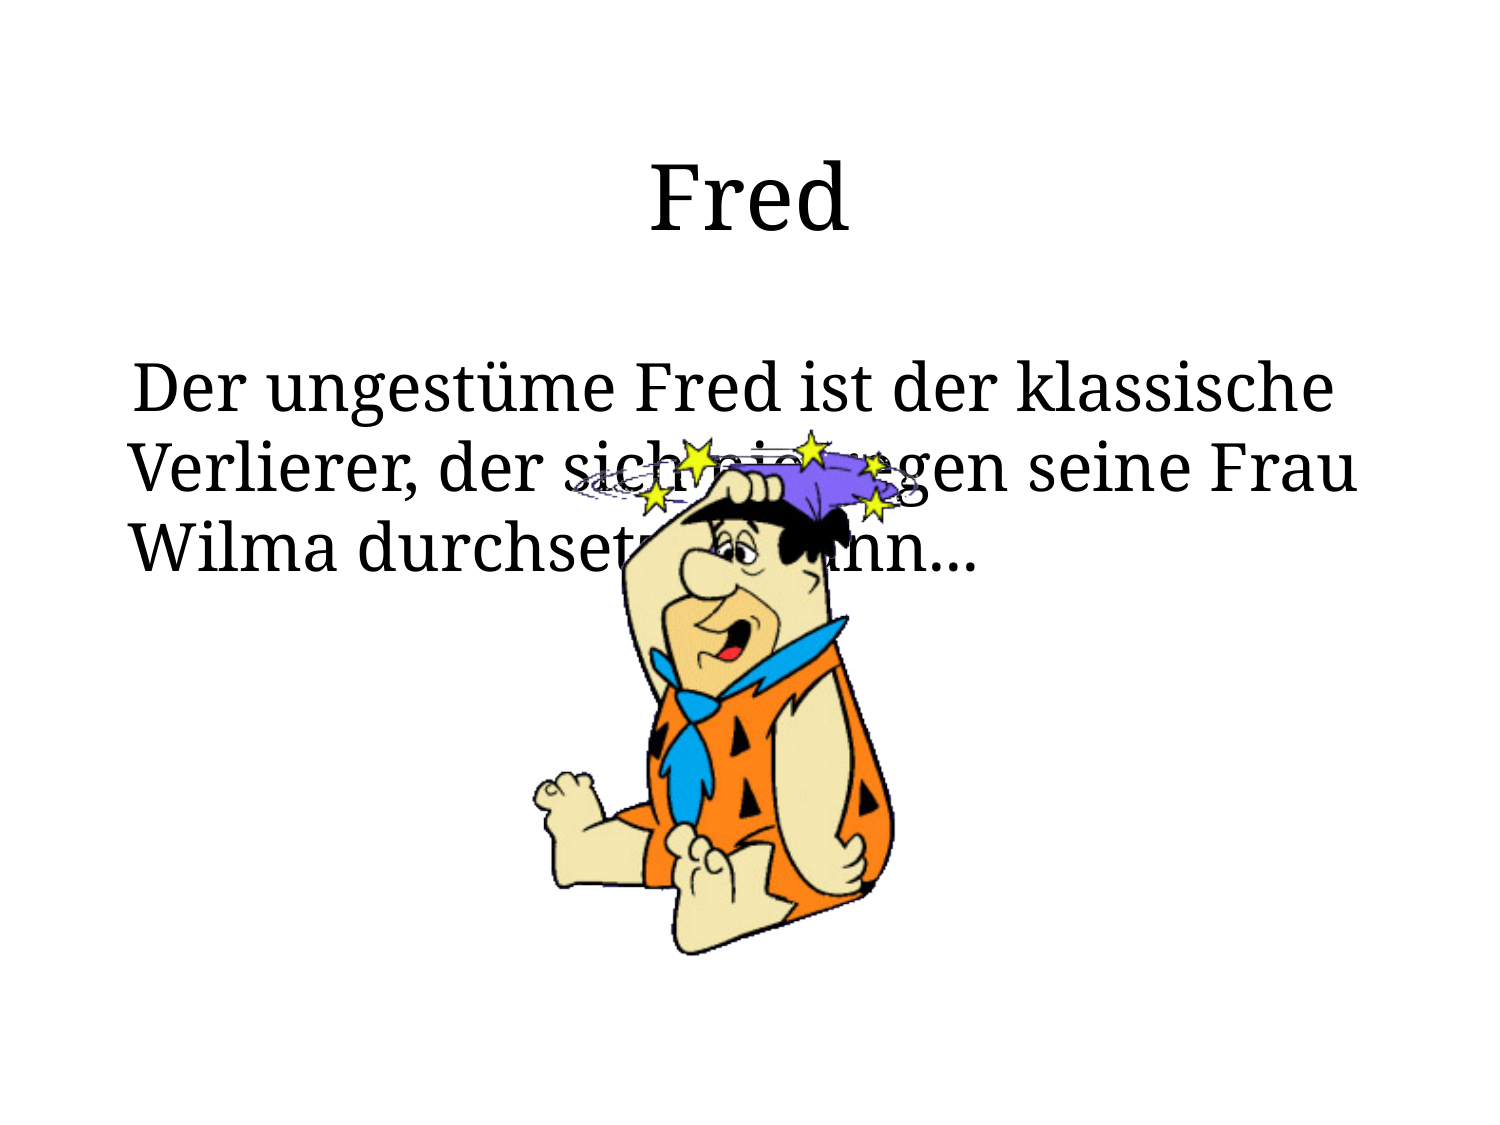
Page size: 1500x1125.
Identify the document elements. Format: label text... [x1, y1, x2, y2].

list Der ungestüme Fred ist der klassische Verlierer, der sich nie gegen seine Frau Wilma durchsetzen kann... [112, 337, 1401, 1001]
title Fred [112, 99, 1388, 288]
picture [524, 424, 1000, 1001]
